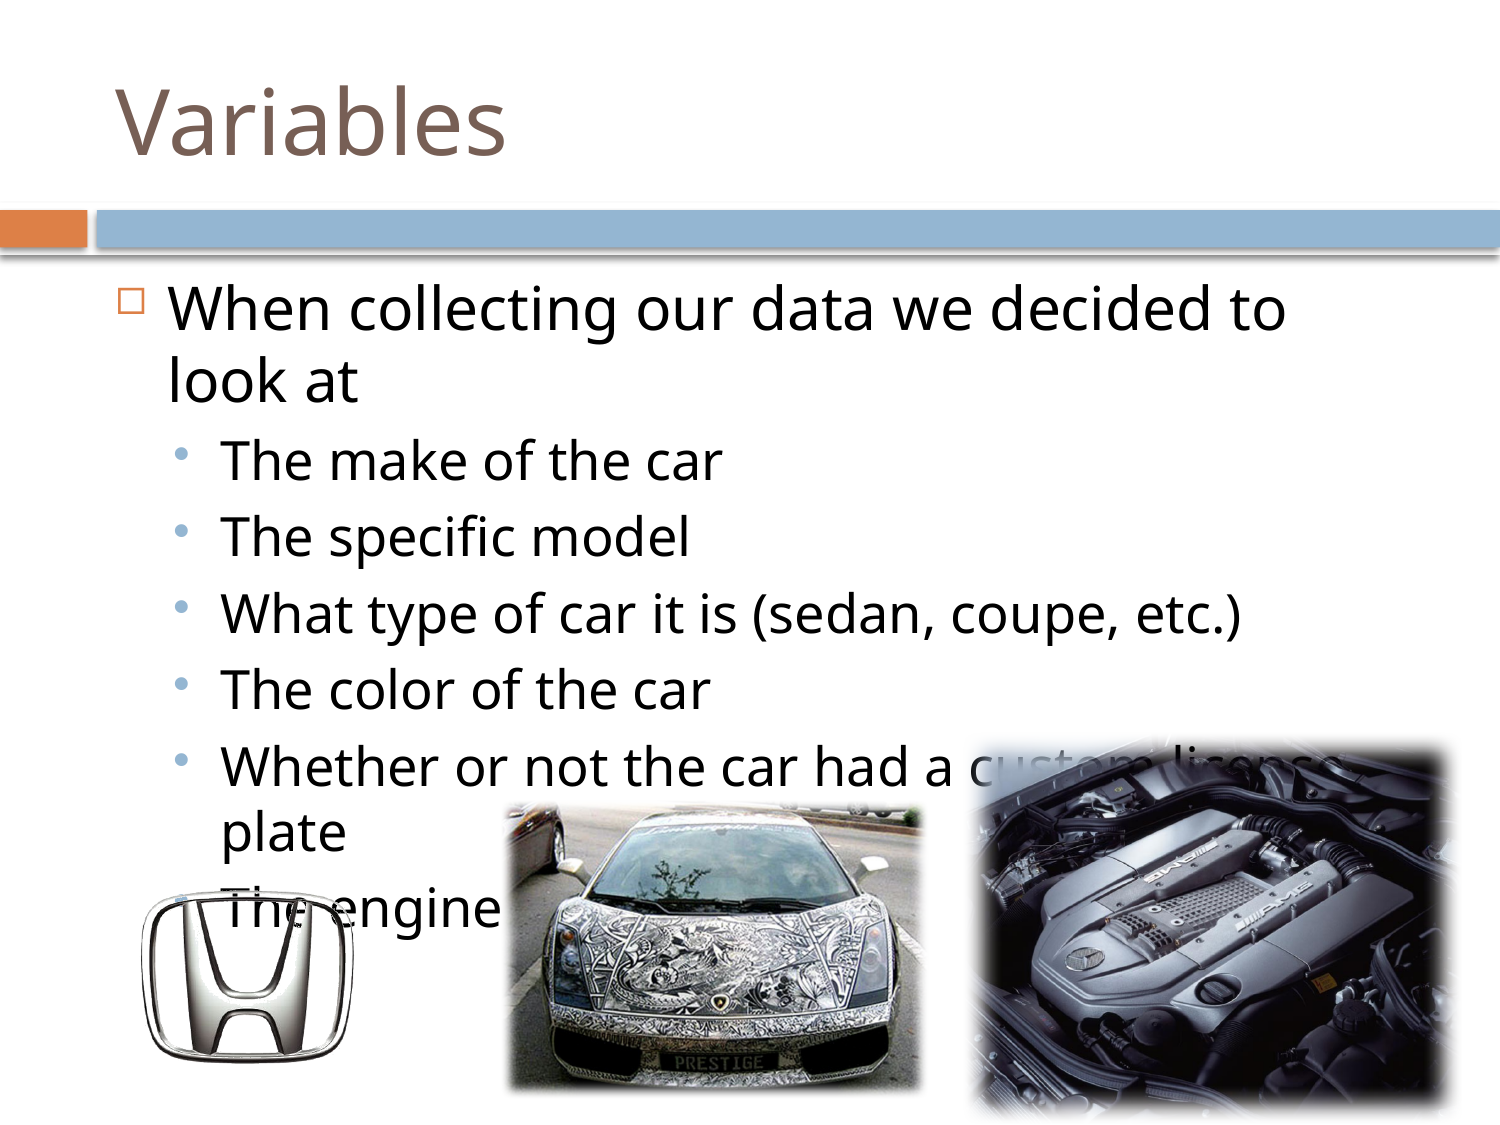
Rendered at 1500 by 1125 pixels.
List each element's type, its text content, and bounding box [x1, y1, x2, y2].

picture [499, 799, 929, 1101]
picture [962, 731, 1463, 1125]
title Variables [100, 37, 1438, 200]
list When collecting our data we decided to look at The make of the car The specific model What type of car it is (sedan, coupe, etc.) The color of the car Whether or not the car had a custom license plate The engine size [100, 262, 1438, 1000]
picture [112, 887, 391, 1076]
